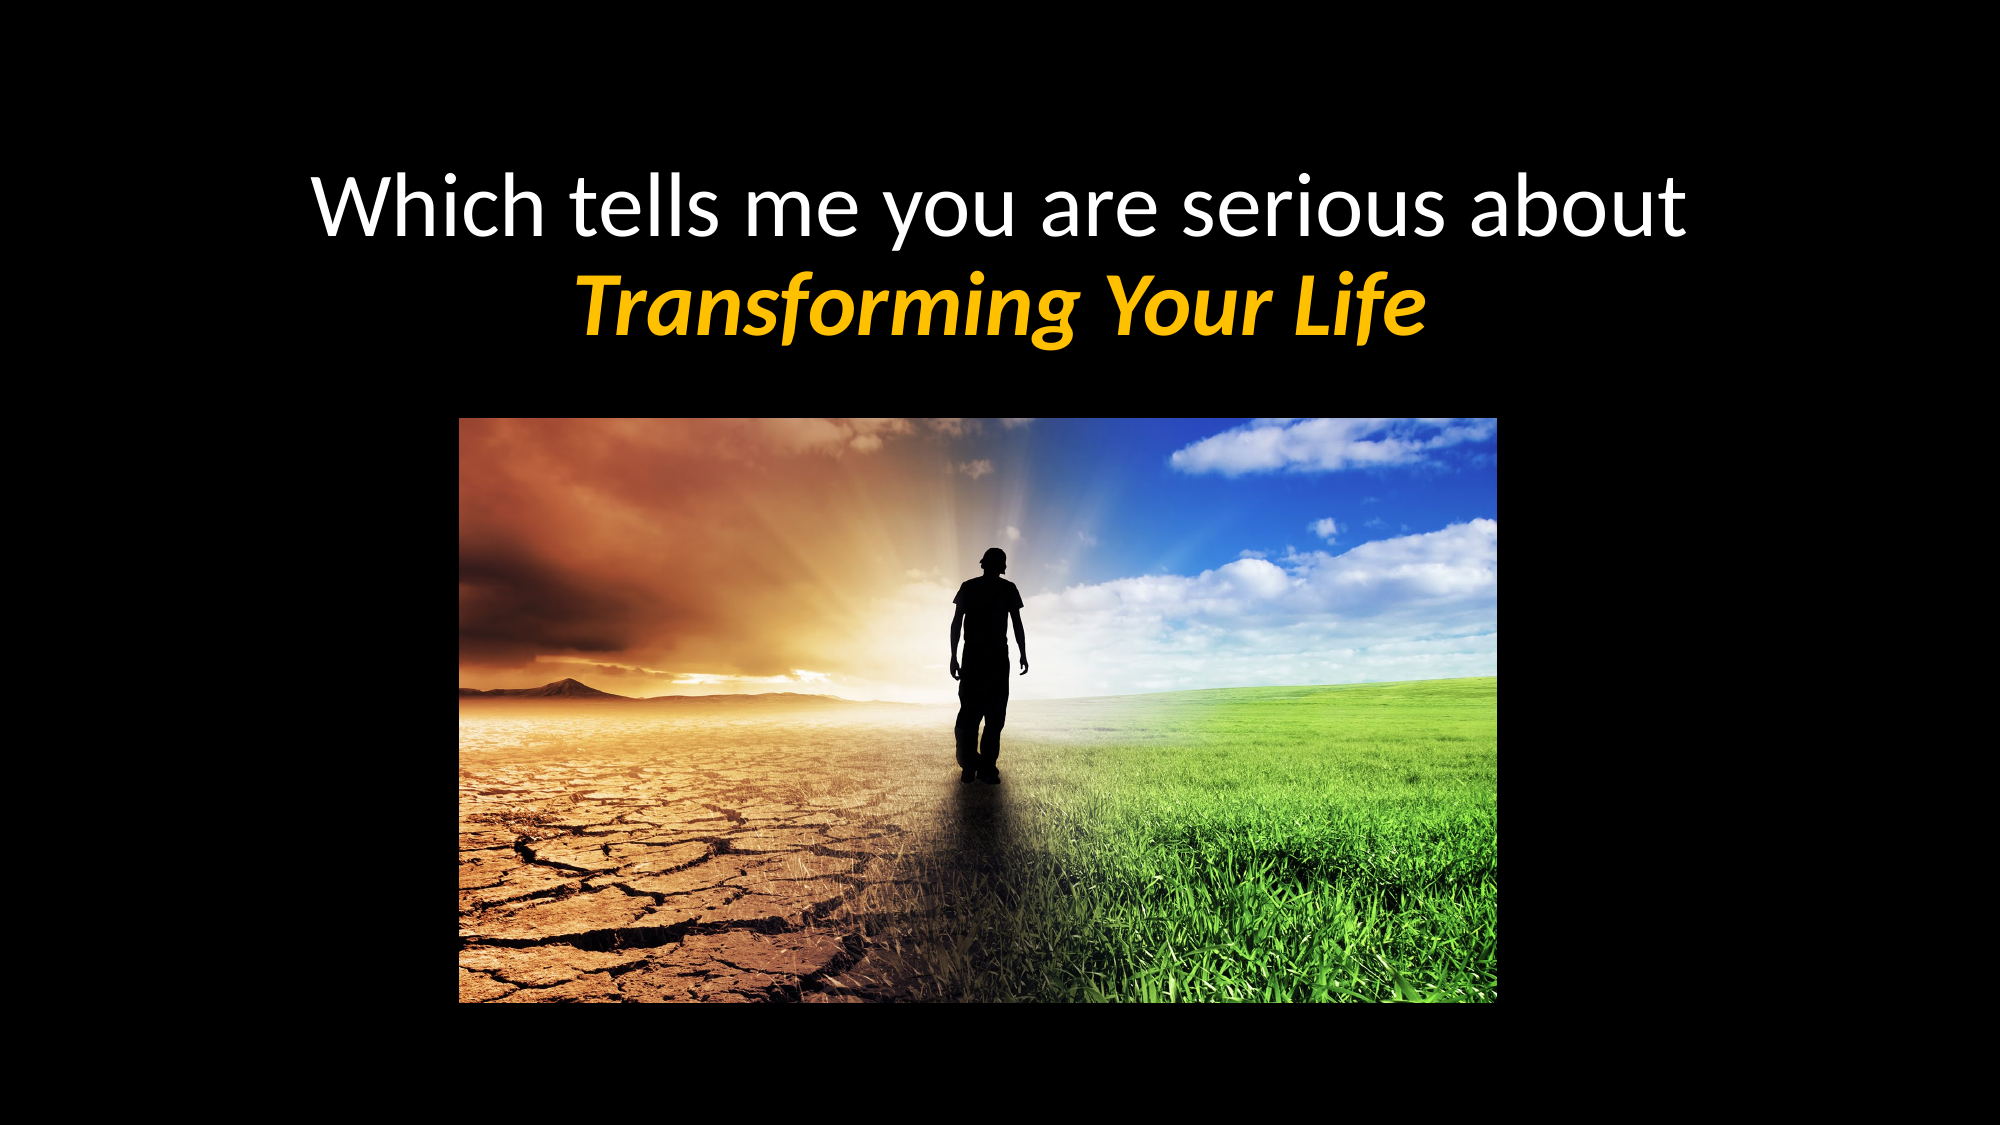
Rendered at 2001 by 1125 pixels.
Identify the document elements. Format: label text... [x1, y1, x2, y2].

picture [459, 418, 1497, 1003]
list Which tells me you are serious about Transforming Your Life [137, 149, 1863, 688]
